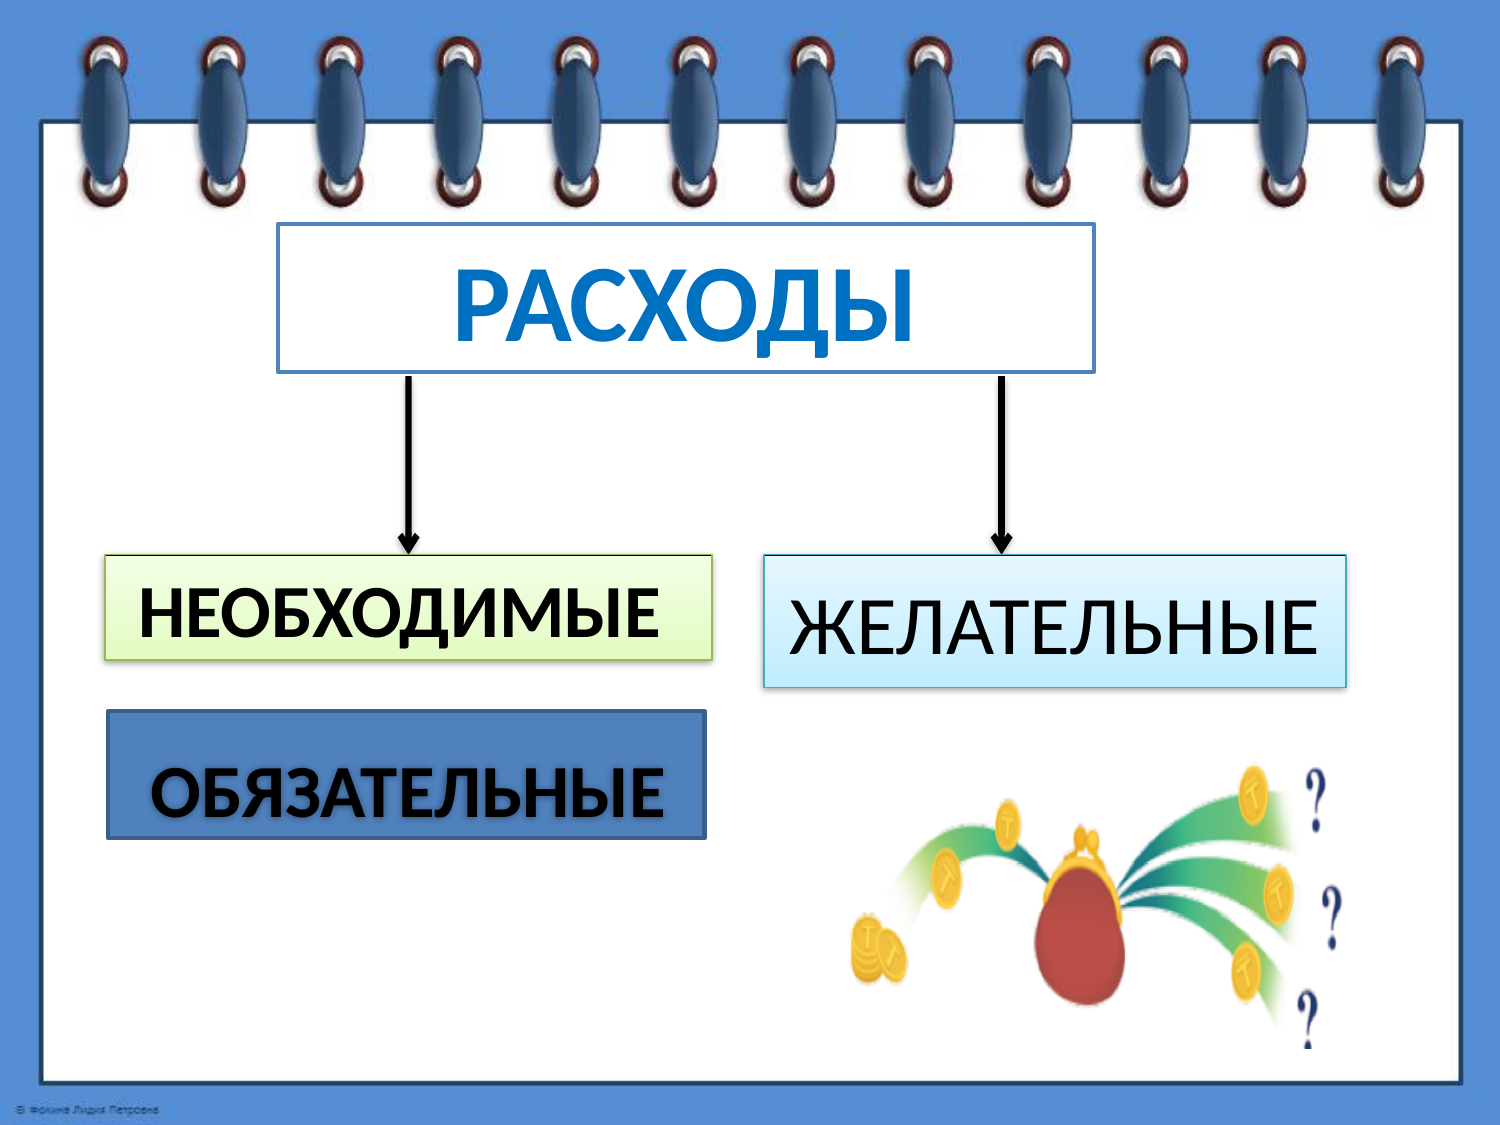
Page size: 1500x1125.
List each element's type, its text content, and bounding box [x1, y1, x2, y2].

list РАСХОДЫ [276, 222, 1096, 374]
text_box НЕОБХОДИМЫЕ ОБЯЗАТЕЛЬНЫЕ [104, 554, 713, 661]
picture [0, 0, 1500, 1125]
text_box ЖЕЛАТЕЛЬНЫЕ [763, 554, 1347, 688]
text_box [106, 709, 707, 840]
